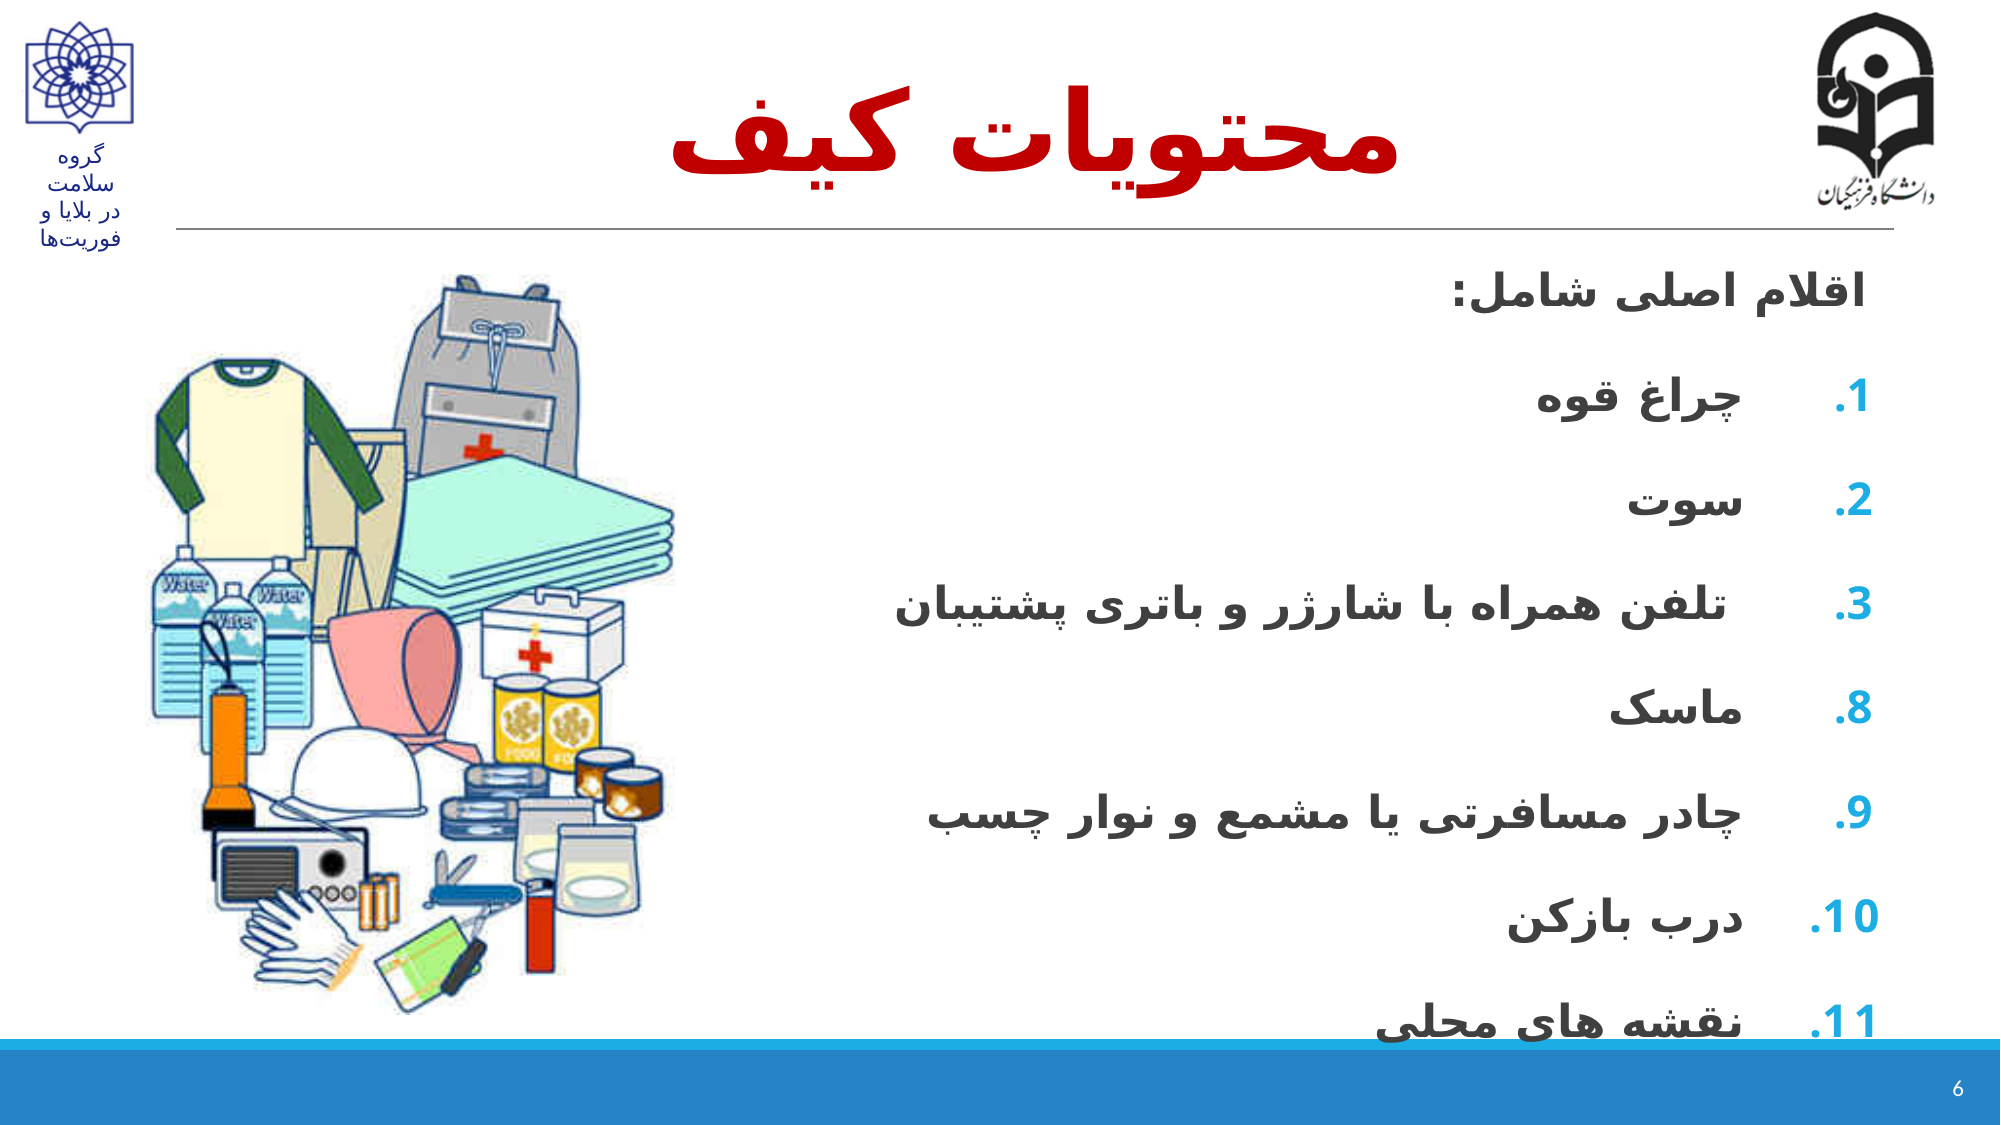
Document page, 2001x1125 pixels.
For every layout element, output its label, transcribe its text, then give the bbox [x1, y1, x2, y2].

title محتویات کیف [177, 47, 1895, 226]
picture [21, 18, 140, 137]
picture [1771, 8, 1980, 217]
slide_number 6 [1910, 1054, 1980, 1120]
picture [144, 273, 682, 1015]
list اقلام اصلی شامل: چراغ قوه سوت تلفن همراه با شارژر و باتری پشتیبان ماسک چادر مسافرتی یا مشمع و نوار چسب درب بازکن نقشه های محلی [78, 226, 1898, 1062]
